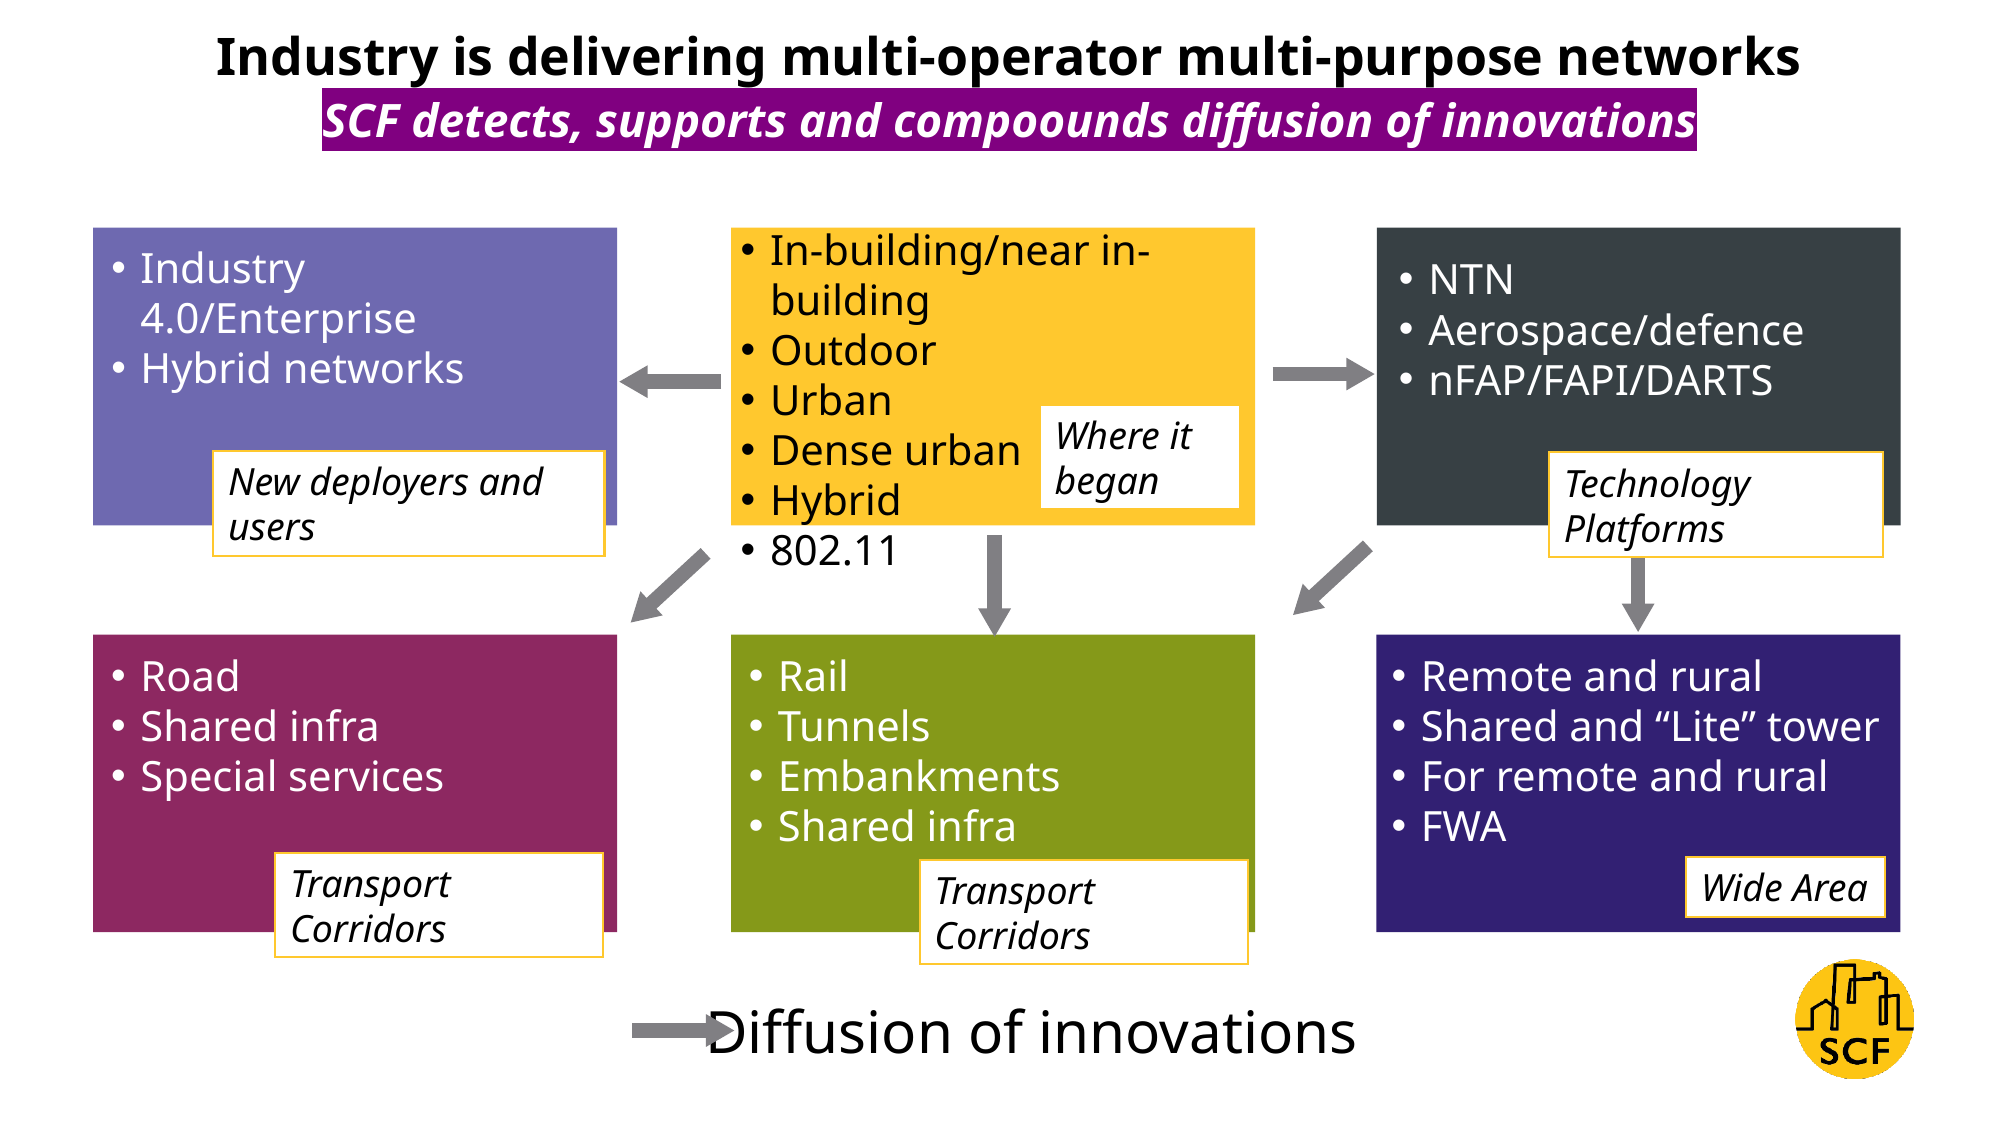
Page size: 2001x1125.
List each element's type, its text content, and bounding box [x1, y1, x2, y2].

text_box Industry is delivering multi-operator multi-purpose networks SCF detects, supports and compoounds diffusion of innovations [179, 23, 1840, 181]
text_box New deployers and users [212, 450, 606, 557]
text_box [1376, 227, 1902, 526]
text_box Transport Corridors [274, 852, 604, 958]
text_box Industry 4.0/Enterprise Hybrid networks [111, 241, 549, 482]
text_box Technology Platforms [1548, 451, 1884, 558]
text_box Road Shared infra Special services [111, 649, 585, 823]
text_box In-building/near in-building Outdoor Urban Dense urban Hybrid 802.11 [740, 223, 1265, 507]
text_box Wide Area [1685, 856, 1886, 918]
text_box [1283, 346, 1375, 402]
picture [1795, 959, 1914, 1079]
text_box Where it began [1039, 404, 1241, 510]
text_box Rail Tunnels Embankments Shared infra [748, 649, 1230, 872]
text_box [92, 634, 618, 933]
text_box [618, 563, 710, 620]
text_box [619, 353, 711, 410]
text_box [643, 1002, 735, 1059]
text_box Remote and rural Shared and “Lite” tower For remote and rural FWA [1391, 649, 1885, 872]
text_box Transport Corridors [919, 859, 1249, 965]
text_box [730, 634, 1256, 933]
text_box [730, 227, 1256, 526]
text_box Diffusion of innovations [690, 987, 1372, 1073]
text_box [92, 227, 618, 526]
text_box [1280, 556, 1373, 612]
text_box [948, 563, 1041, 619]
text_box [1375, 634, 1901, 933]
text_box NTN Aerospace/defence nFAP/FAPI/DARTS [1398, 253, 1881, 424]
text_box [1592, 558, 1684, 614]
